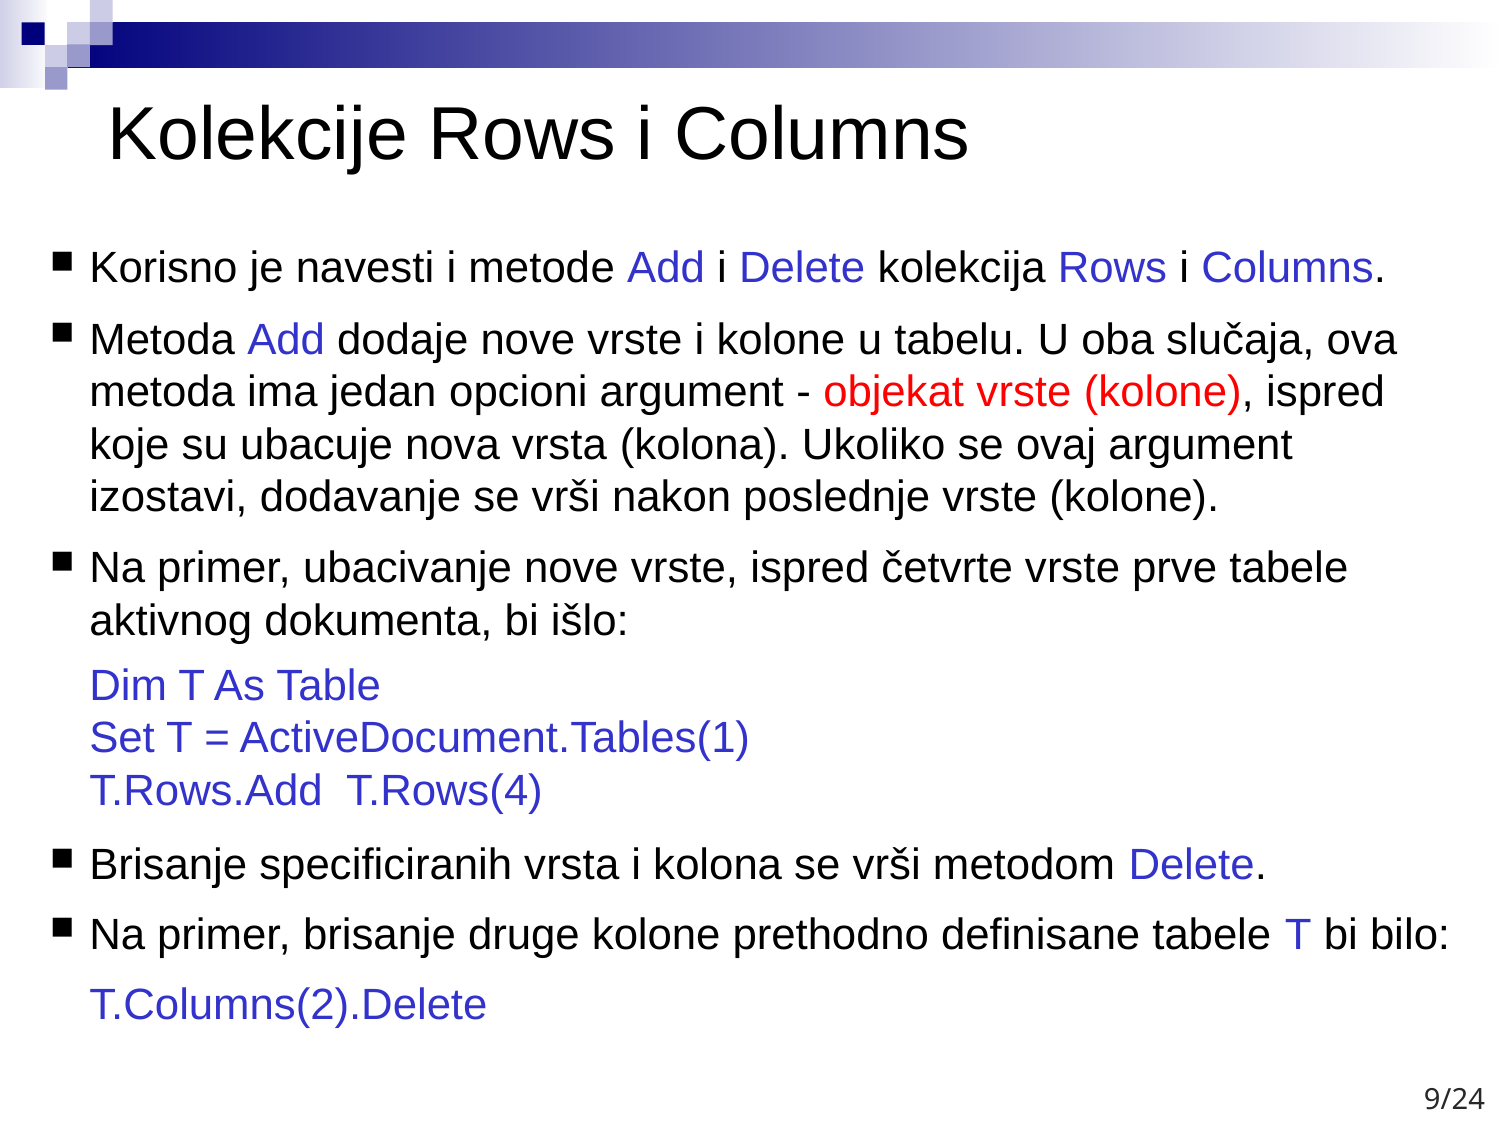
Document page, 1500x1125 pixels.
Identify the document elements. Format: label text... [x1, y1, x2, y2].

title Kolekcije Rows i Columns [92, 75, 999, 185]
text_box 9/24 [1374, 1072, 1500, 1123]
text_box Korisno je navesti i metode Add i Delete kolekcija Rows i Columns. Metoda Add dodaje nove vrste i kolone u tabelu. U oba slučaja, ova metoda ima jedan opcioni argument - objekat vrste (kolone), ispred koje su ubacuje nova vrsta (kolona). Ukoliko se ovaj argument izostavi, dodavanje se vrši nakon poslednje vrste (kolone). Na primer, ubacivanje nove vrste, ispred četvrte vrste prve tabele aktivnog dokumenta, bi išlo: Dim T As Table Set T = ActiveDocument.Tables(1) T.Rows.Add T.Rows(4) Brisanje specificiranih vrsta i kolona se vrši metodom Delete. Na primer, brisanje druge kolone prethodno definisane tabele T bi bilo: T.Columns(2).Delete [41, 231, 1471, 1059]
